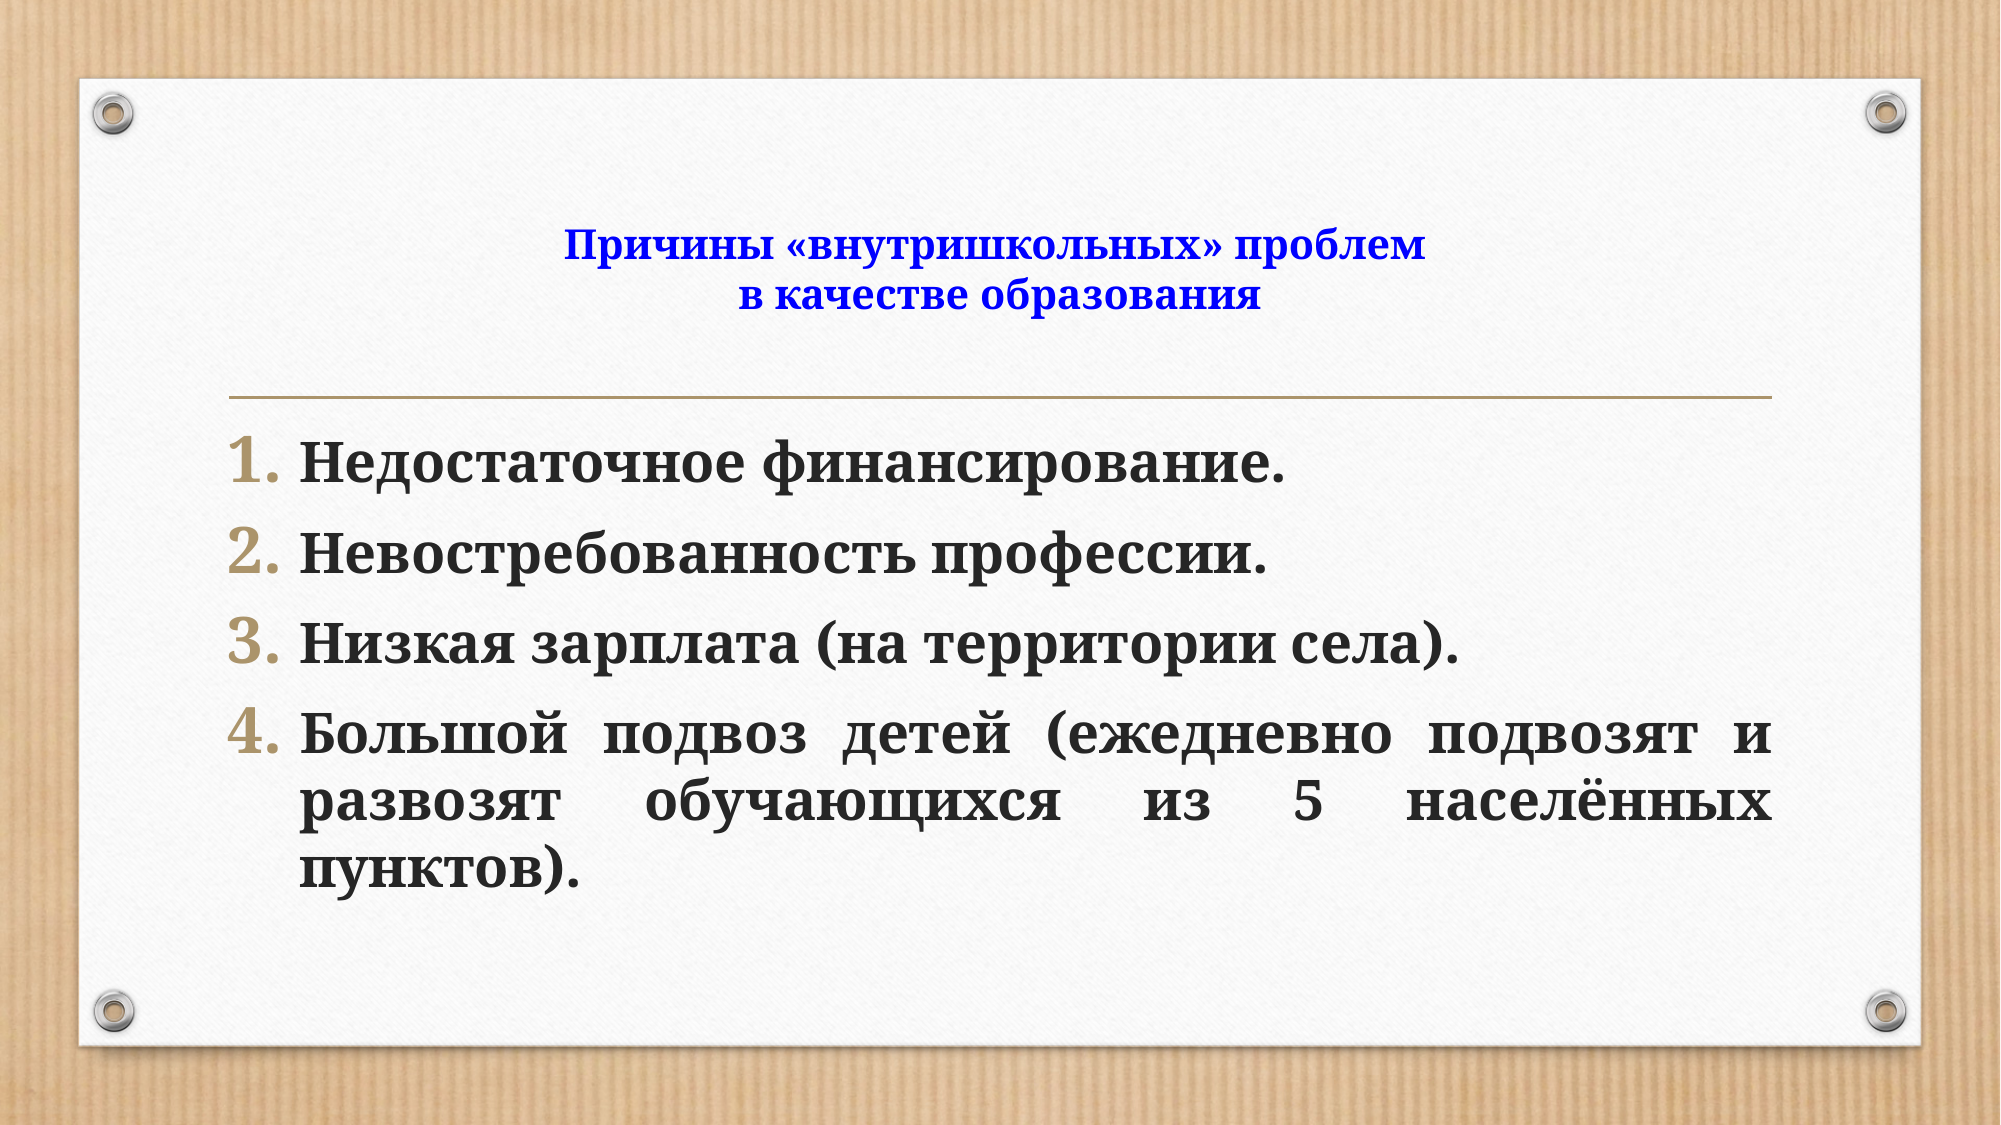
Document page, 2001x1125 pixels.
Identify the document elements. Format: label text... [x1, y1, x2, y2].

title Причины «внутришкольных» проблем в качестве образования [212, 161, 1788, 375]
list Недостаточное финансирование. Невостребованность профессии. Низкая зарплата (на территории села). Большой подвоз детей (ежедневно подвозят и развозят обучающихся из 5 населённых пунктов). [212, 419, 1788, 964]
picture [0, 0, 2001, 1125]
